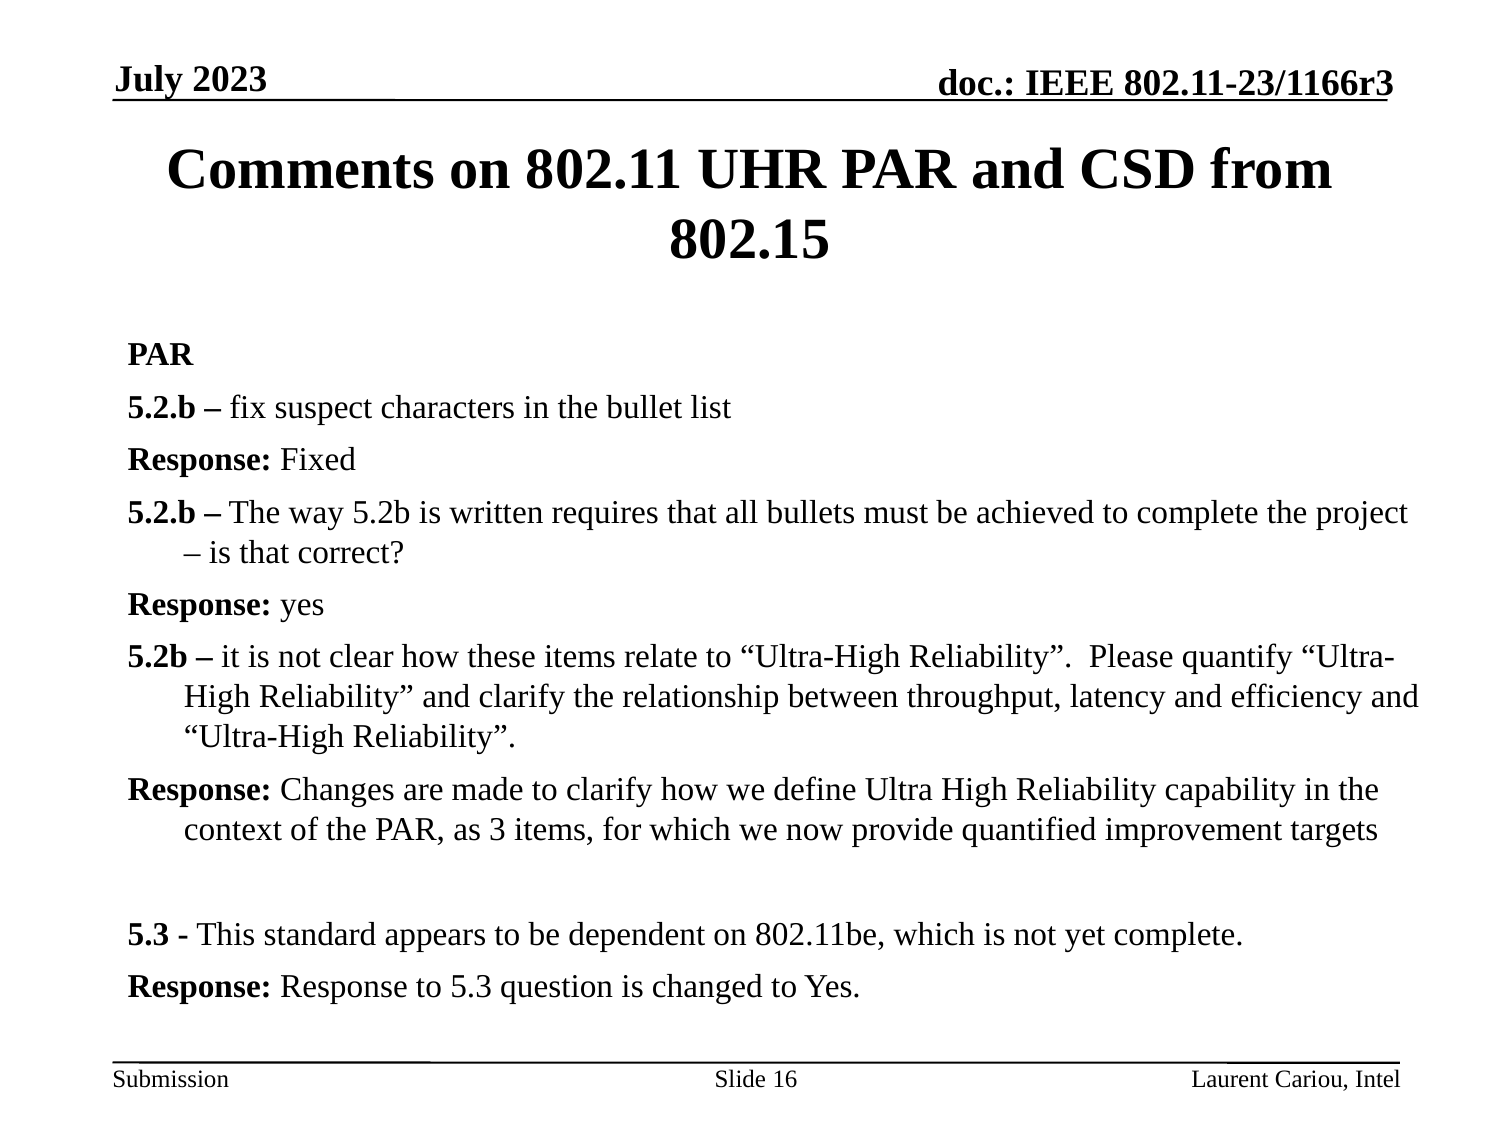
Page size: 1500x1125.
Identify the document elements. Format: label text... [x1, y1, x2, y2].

footer Laurent Cariou, Intel [878, 1061, 1402, 1093]
slide_number Slide 16 [712, 1061, 800, 1123]
title Comments on 802.11 UHR PAR and CSD from 802.15 [112, 112, 1388, 288]
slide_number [114, 54, 423, 100]
list PAR 5.2.b – fix suspect characters in the bullet list Response: Fixed 5.2.b – The way 5.2b is written requires that all bullets must be achieved to complete the project – is that correct? Response: yes 5.2b – it is not clear how these items relate to “Ultra-High Reliability”. Please quantify “Ultra-High Reliability” and clarify the relationship between throughput, latency and efficiency and “Ultra-High Reliability”. Response: Changes are made to clarify how we define Ultra High Reliability capability in the context of the PAR, as 3 items, for which we now provide quantified improvement targets 5.3 - This standard appears to be dependent on 802.11be, which is not yet complete. Response: Response to 5.3 question is changed to Yes. [112, 324, 1438, 1000]
